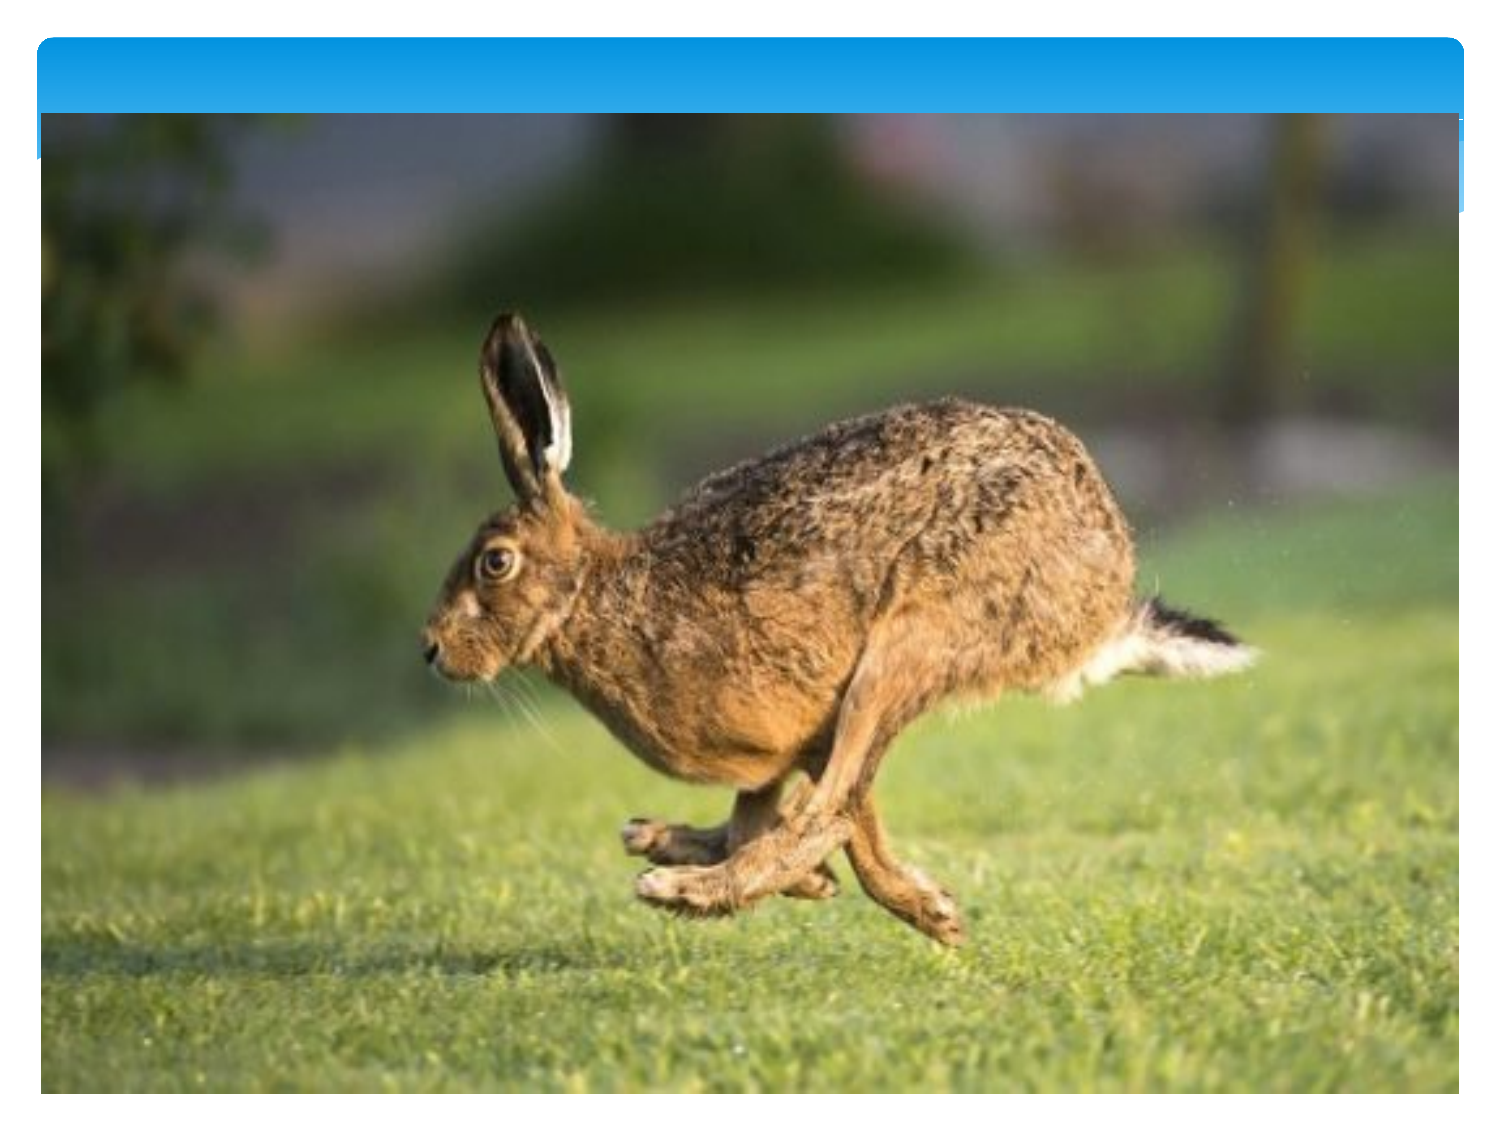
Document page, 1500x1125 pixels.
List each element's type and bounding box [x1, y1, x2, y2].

picture [41, 113, 1459, 1095]
